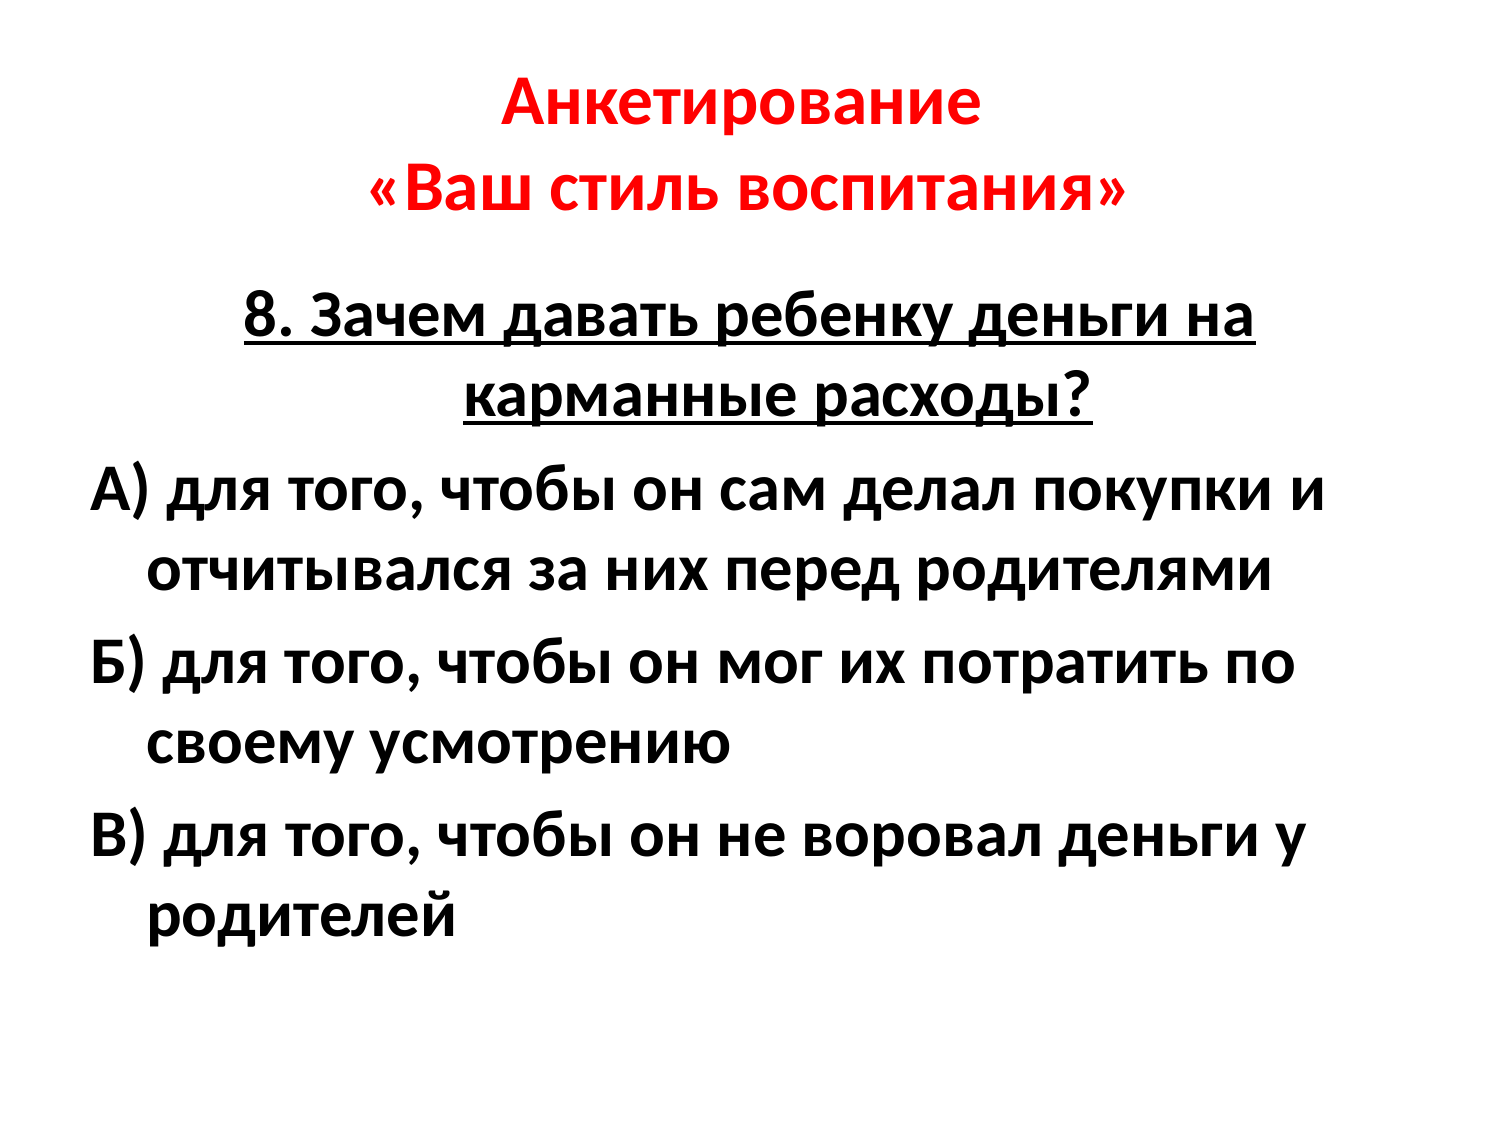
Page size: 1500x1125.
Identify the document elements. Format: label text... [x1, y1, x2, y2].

list 8. Зачем давать ребенку деньги на карманные расходы? А) для того, чтобы он сам делал покупки и отчитывался за них перед родителями Б) для того, чтобы он мог их потратить по своему усмотрению В) для того, чтобы он не воровал деньги у родителей [75, 262, 1425, 1005]
title Анкетирование «Ваш стиль воспитания» [75, 45, 1425, 233]
